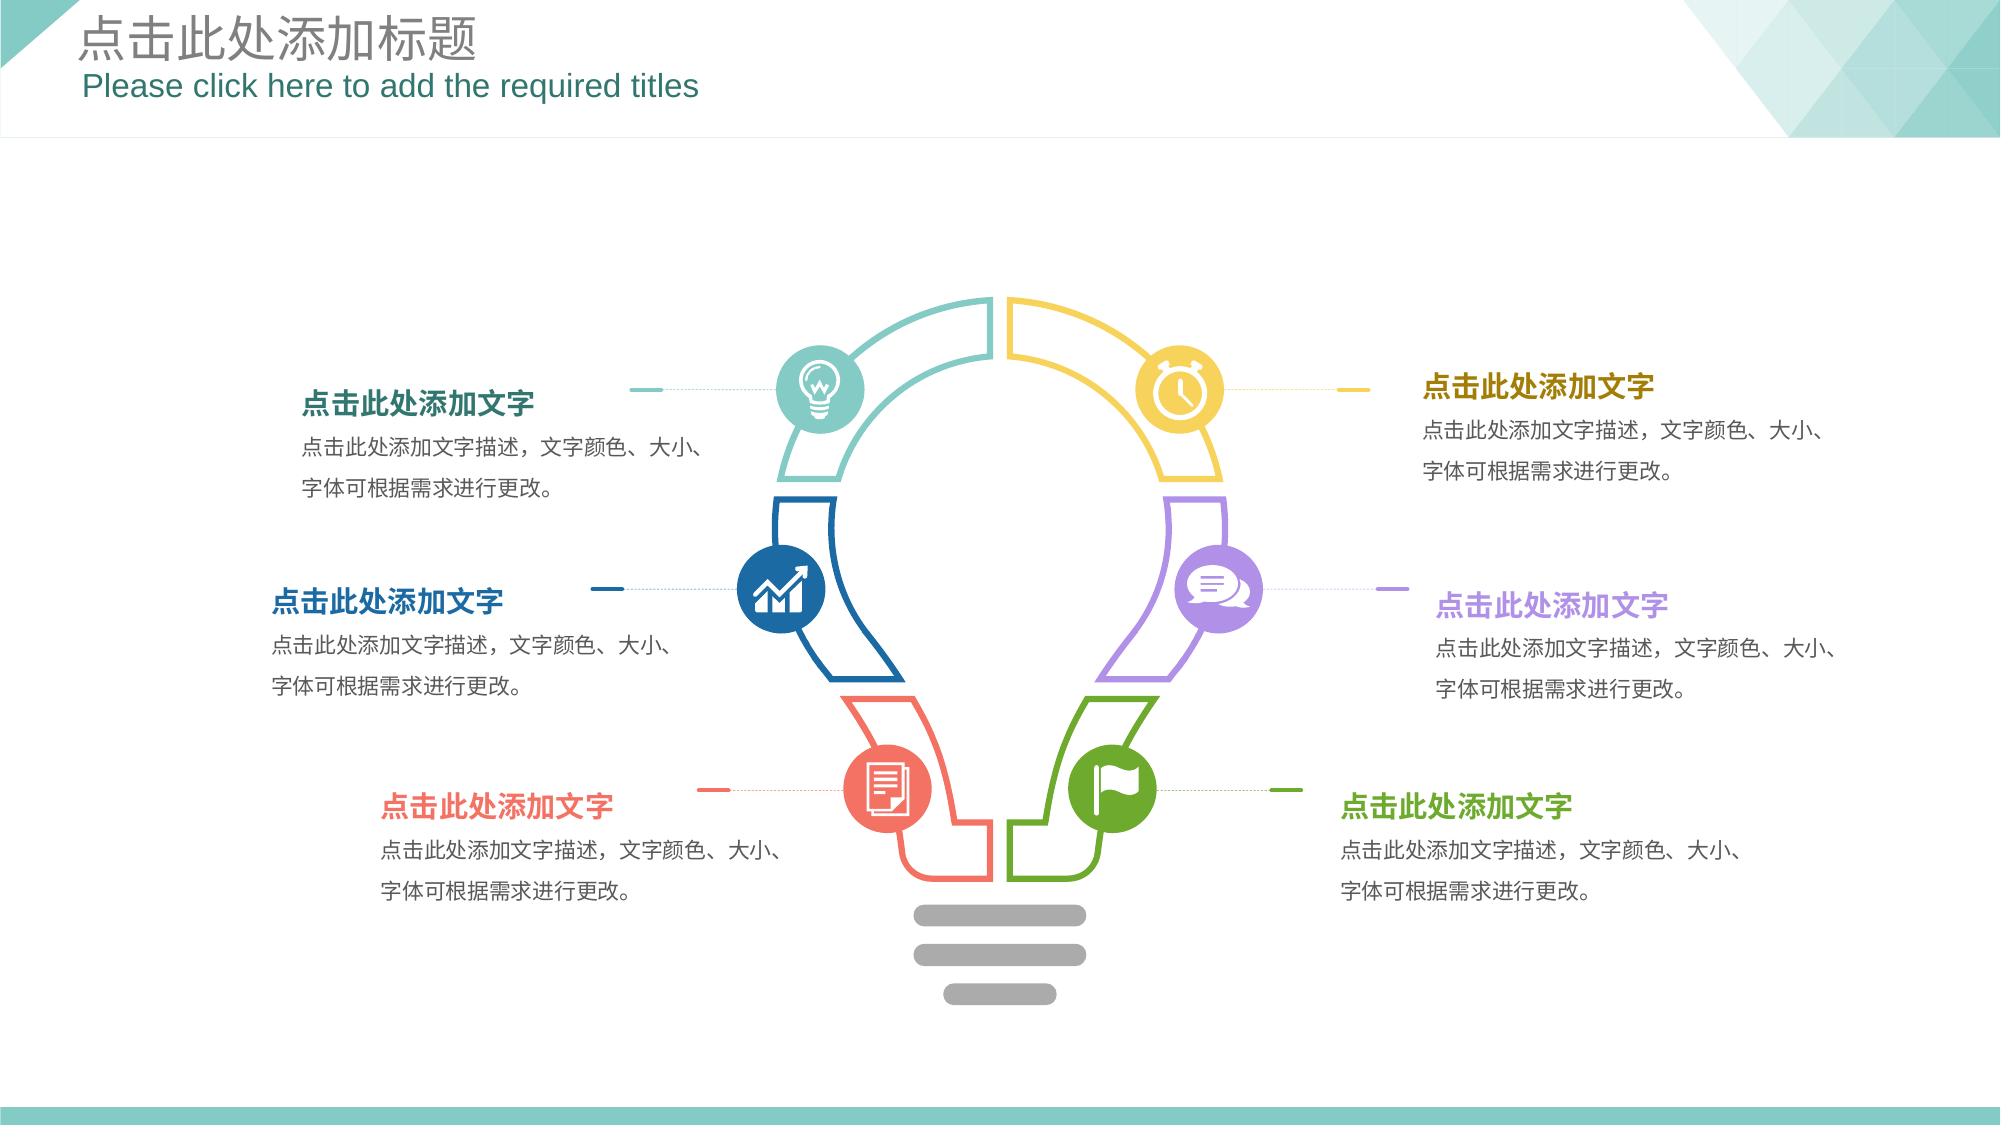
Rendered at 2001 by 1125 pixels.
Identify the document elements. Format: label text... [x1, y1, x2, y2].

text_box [836, 737, 938, 840]
text_box 点击此处添加文字 点击此处添加文字描述，文字颜色、大小、字体可根据需求进行更改。 [1420, 561, 1869, 710]
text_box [1168, 539, 1269, 640]
text_box 点击此处添加标题 [62, 0, 636, 75]
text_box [731, 539, 832, 640]
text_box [1129, 339, 1231, 441]
text_box Please click here to add the required titles [67, 57, 716, 112]
text_box 点击此处添加文字 点击此处添加文字描述，文字颜色、大小、字体可根据需求进行更改。 [256, 558, 704, 707]
text_box 点击此处添加文字 点击此处添加文字描述，文字颜色、大小、字体可根据需求进行更改。 [287, 360, 735, 509]
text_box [767, 296, 1233, 1006]
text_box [775, 344, 866, 435]
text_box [1062, 738, 1163, 840]
text_box 点击此处添加文字 点击此处添加文字描述，文字颜色、大小、字体可根据需求进行更改。 [1407, 343, 1855, 491]
text_box 点击此处添加文字 点击此处添加文字描述，文字颜色、大小、字体可根据需求进行更改。 [1325, 763, 1773, 911]
text_box 点击此处添加文字 点击此处添加文字描述，文字颜色、大小、字体可根据需求进行更改。 [365, 763, 764, 911]
